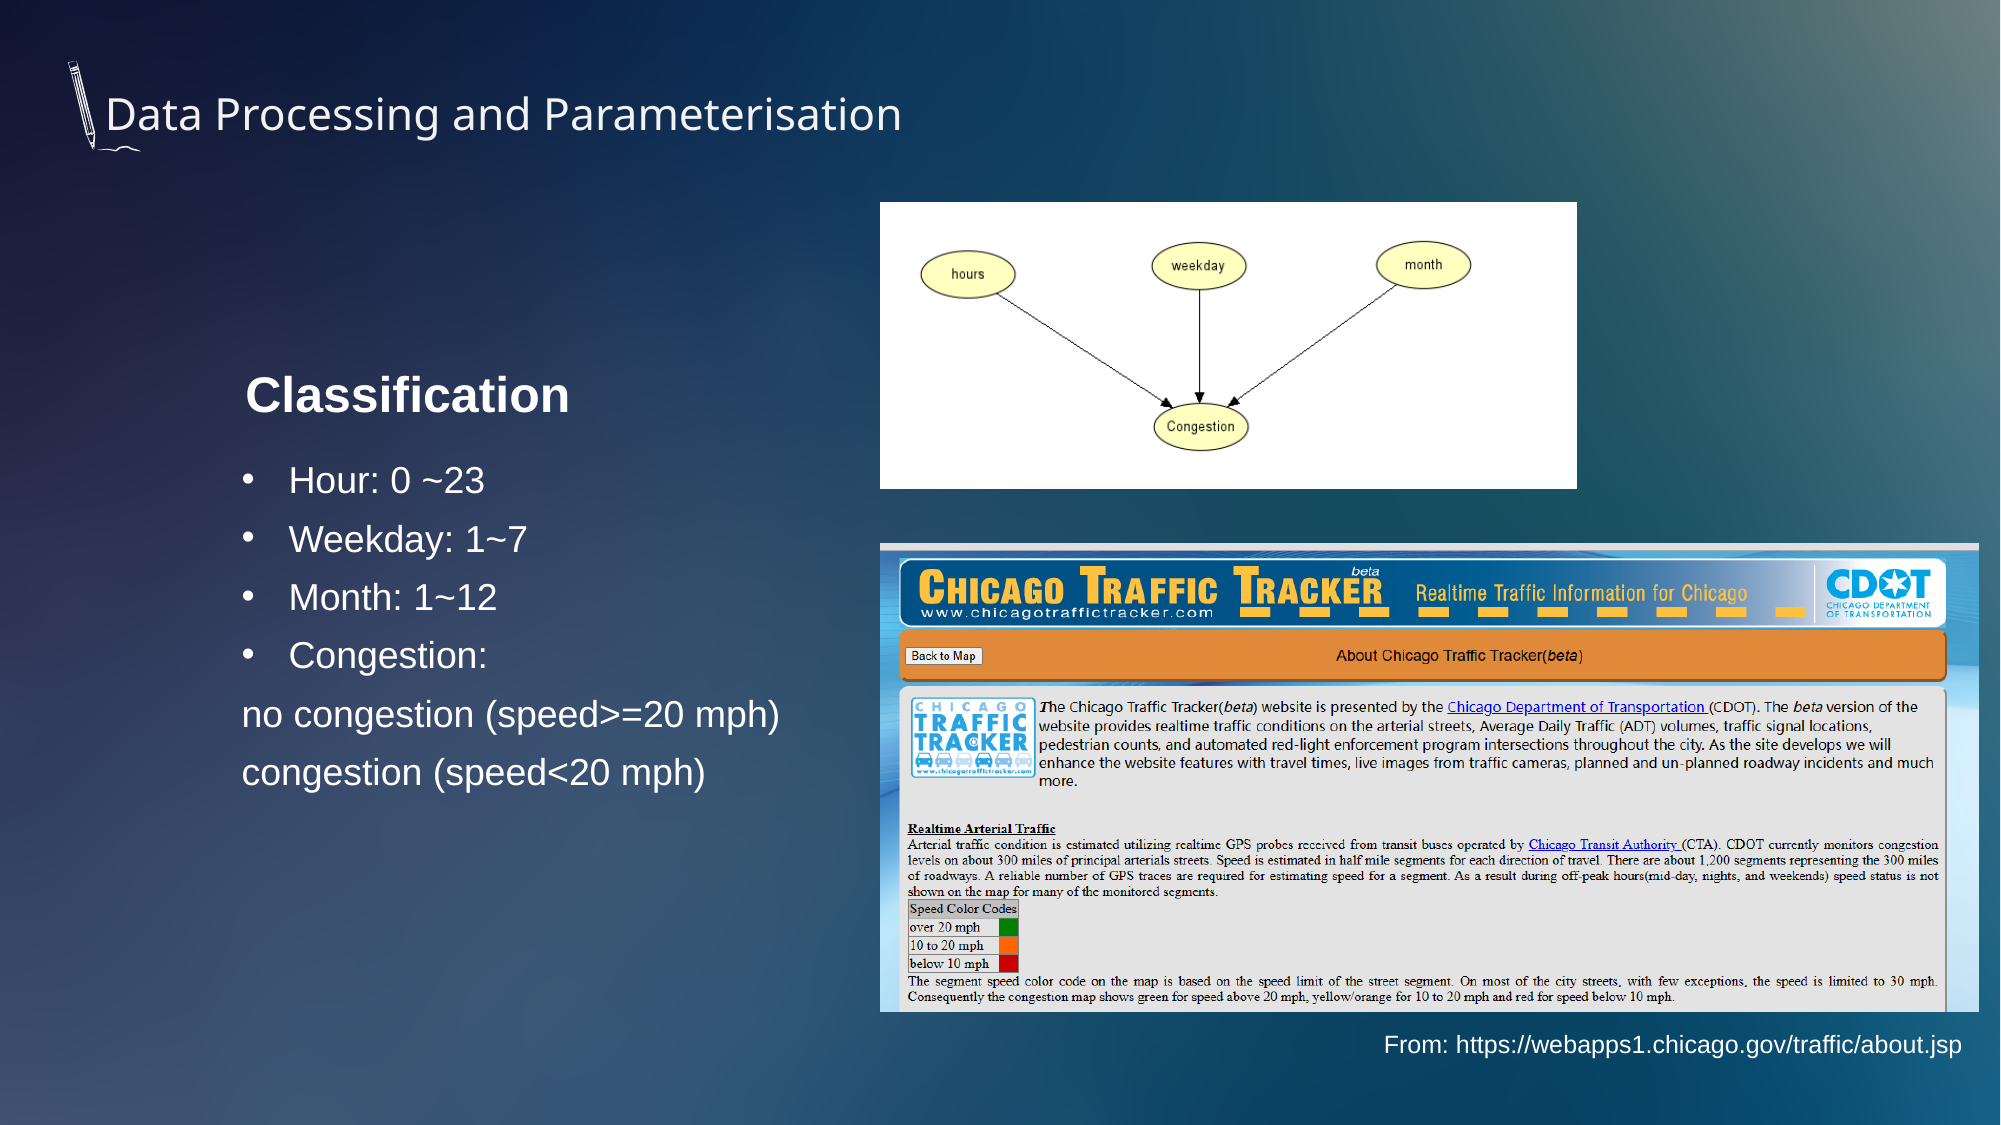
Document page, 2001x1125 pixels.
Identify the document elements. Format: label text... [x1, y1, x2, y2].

text_box From: https://webapps1.chicago.gov/traffic/about.jsp [1369, 1021, 1979, 1067]
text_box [226, 355, 1000, 799]
picture [0, 0, 2001, 1125]
text_box Data Processing and Parameterisation [141, 78, 1000, 147]
